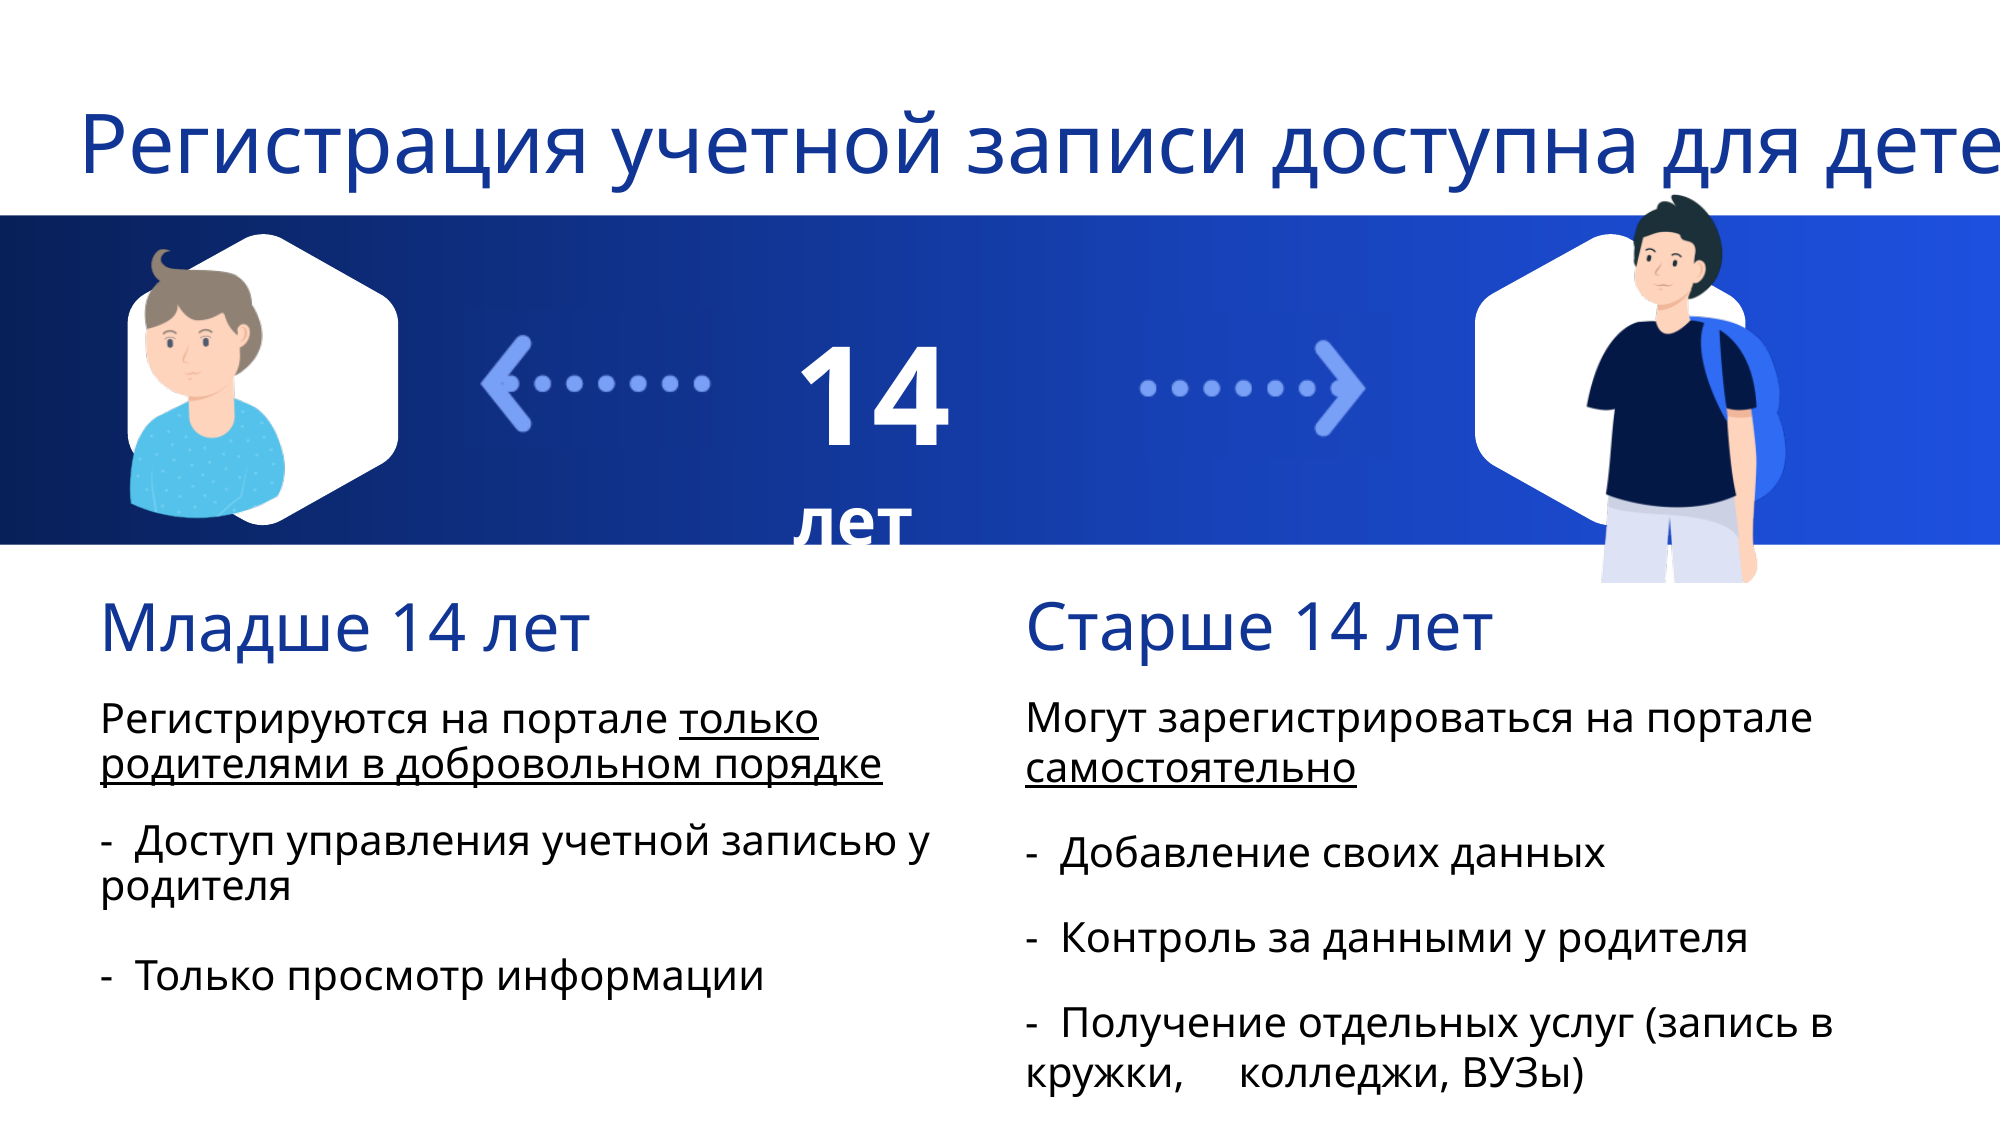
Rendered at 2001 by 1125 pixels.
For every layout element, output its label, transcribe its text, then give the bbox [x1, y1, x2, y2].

text_box Старше 14 лет Могут зарегистрироваться на портале самостоятельно - Добавление своих данных - Контроль за данными у родителя - Получение отдельных услуг (запись в кружки, колледжи, ВУЗы) [1010, 576, 1980, 1103]
text_box Младше 14 лет Регистрируются на портале только родителями в добровольном порядке - Доступ управления учетной записью у родителя - Только просмотр информации [84, 545, 1011, 1049]
picture [0, 176, 2000, 583]
title Регистрация учетной записи доступна для детей: [63, 33, 2000, 214]
